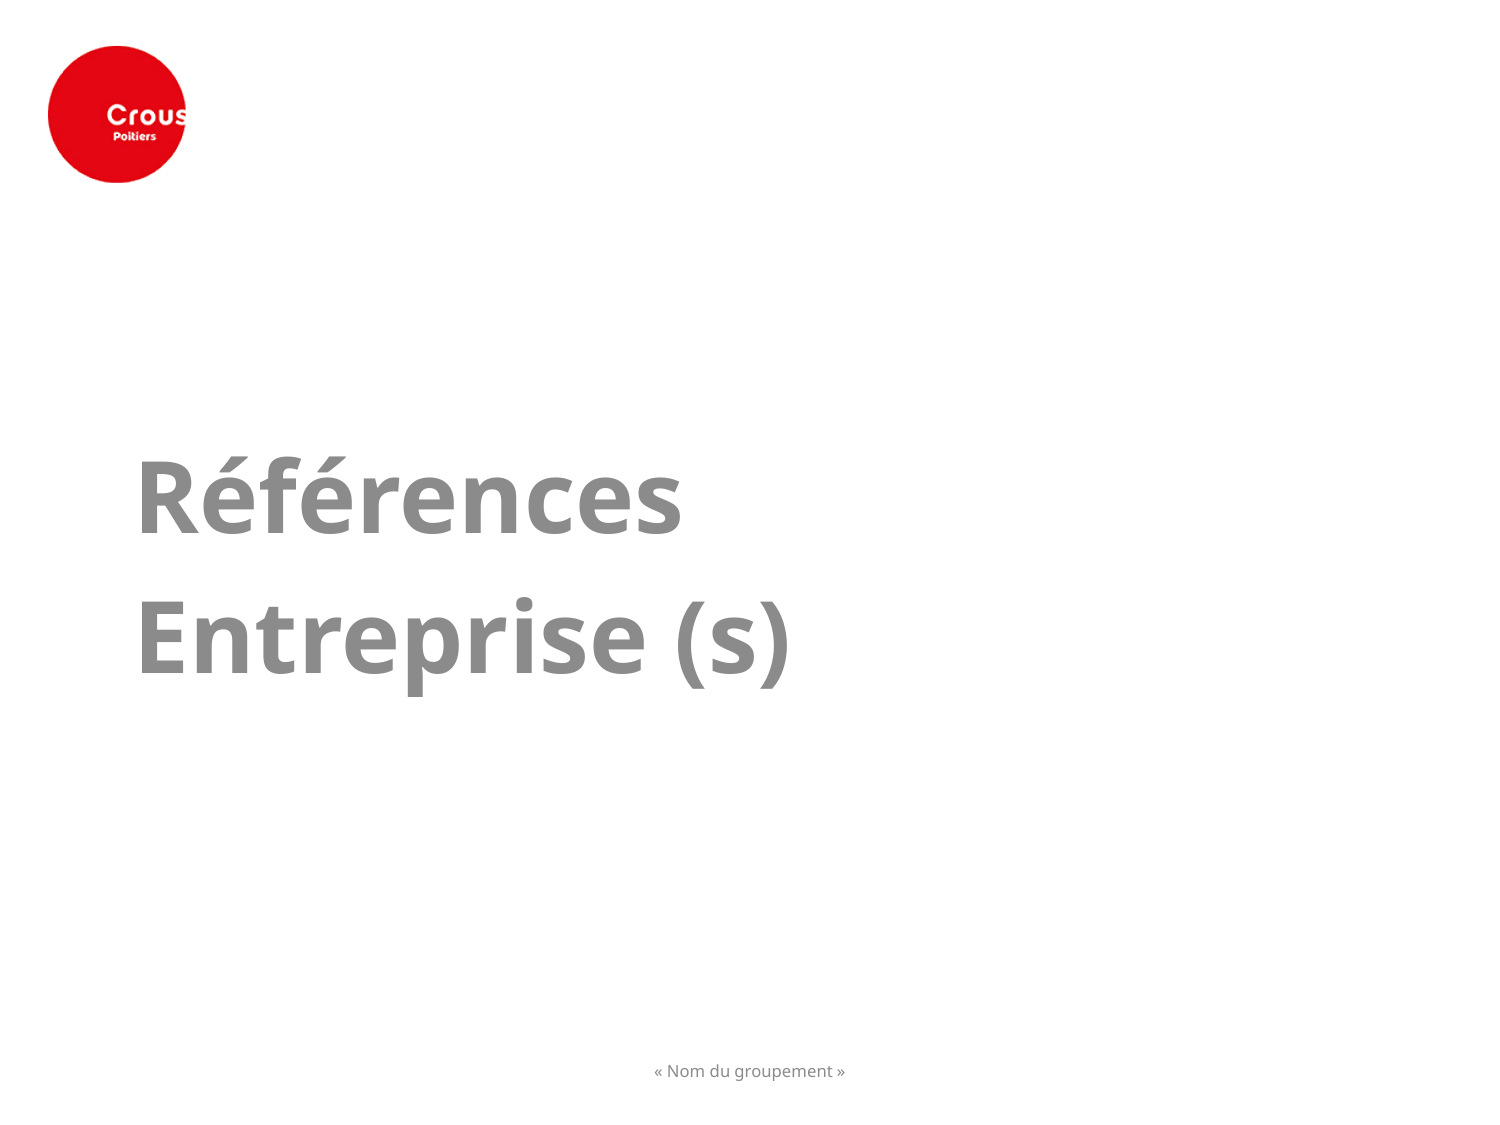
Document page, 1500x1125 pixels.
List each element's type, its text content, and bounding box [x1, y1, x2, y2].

picture [32, 30, 202, 199]
text_box Références Entreprise (s) [118, 619, 1307, 701]
footer « Nom du groupement » [496, 1042, 1004, 1103]
